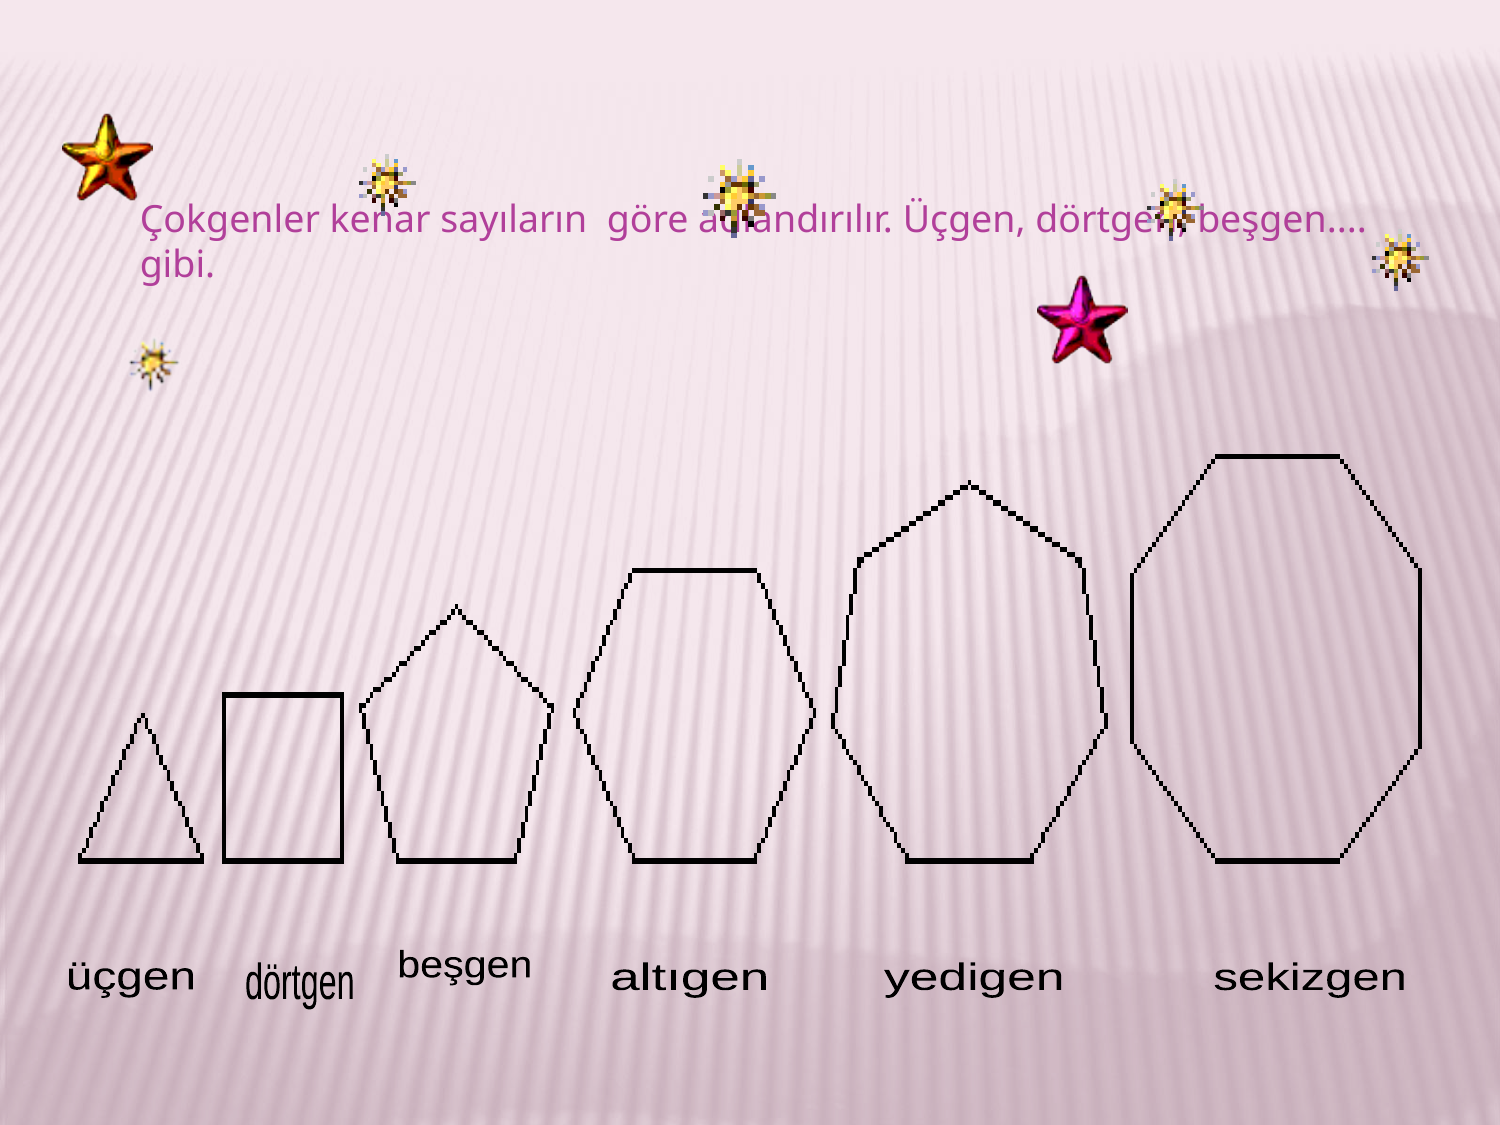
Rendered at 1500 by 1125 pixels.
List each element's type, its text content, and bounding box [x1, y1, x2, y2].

picture [674, 137, 788, 251]
picture [1037, 274, 1128, 366]
picture [1349, 212, 1438, 301]
picture [112, 324, 188, 401]
picture [337, 137, 426, 226]
picture [74, 449, 1422, 864]
text_box Çokgenler kenar sayıların göre adlandırılır. Üçgen, dörtgen, beşgen.... gibi. [124, 187, 1413, 293]
picture [62, 112, 153, 203]
picture [1124, 162, 1213, 251]
